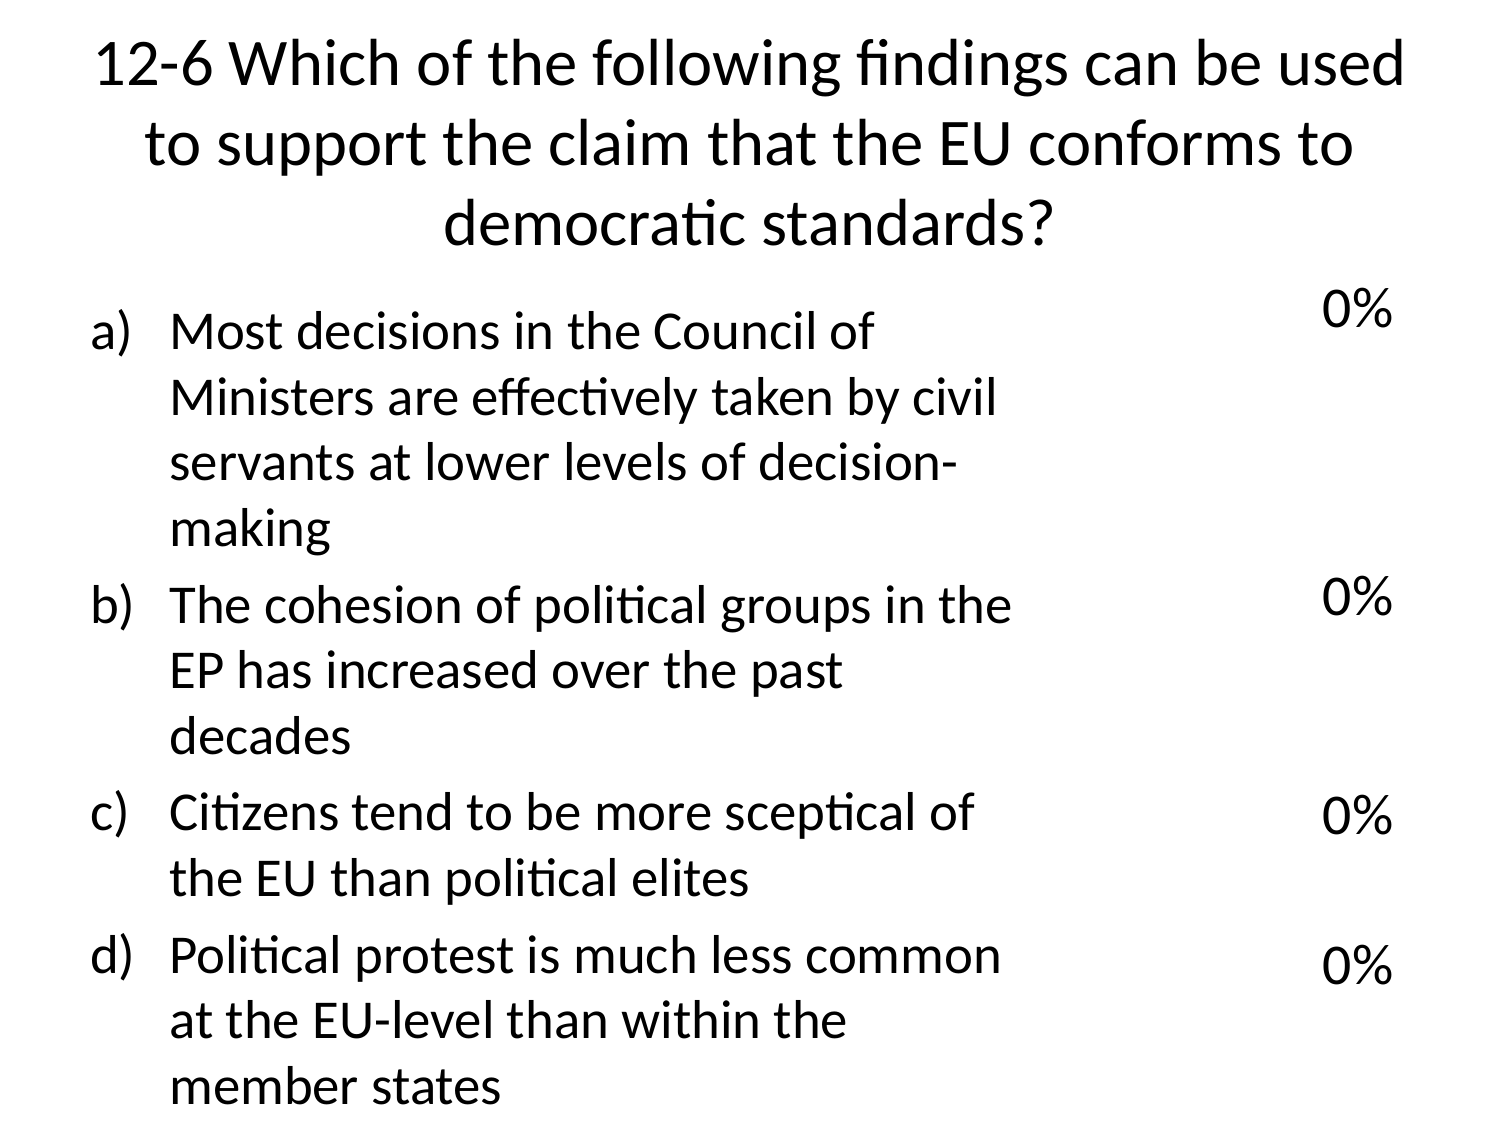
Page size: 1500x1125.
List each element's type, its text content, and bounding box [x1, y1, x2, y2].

list Most decisions in the Council of Ministers are effectively taken by civil servants at lower levels of decision-making The cohesion of political groups in the EP has increased over the past decades Citizens tend to be more sceptical of the EU than political elites Political protest is much less common at the EU-level than within the member states [74, 287, 1051, 1125]
list 0% 0% 0% 0% [1124, 262, 1409, 1006]
title 12-6 Which of the following findings can be used to support the claim that the EU conforms to democratic standards? [74, 11, 1426, 267]
